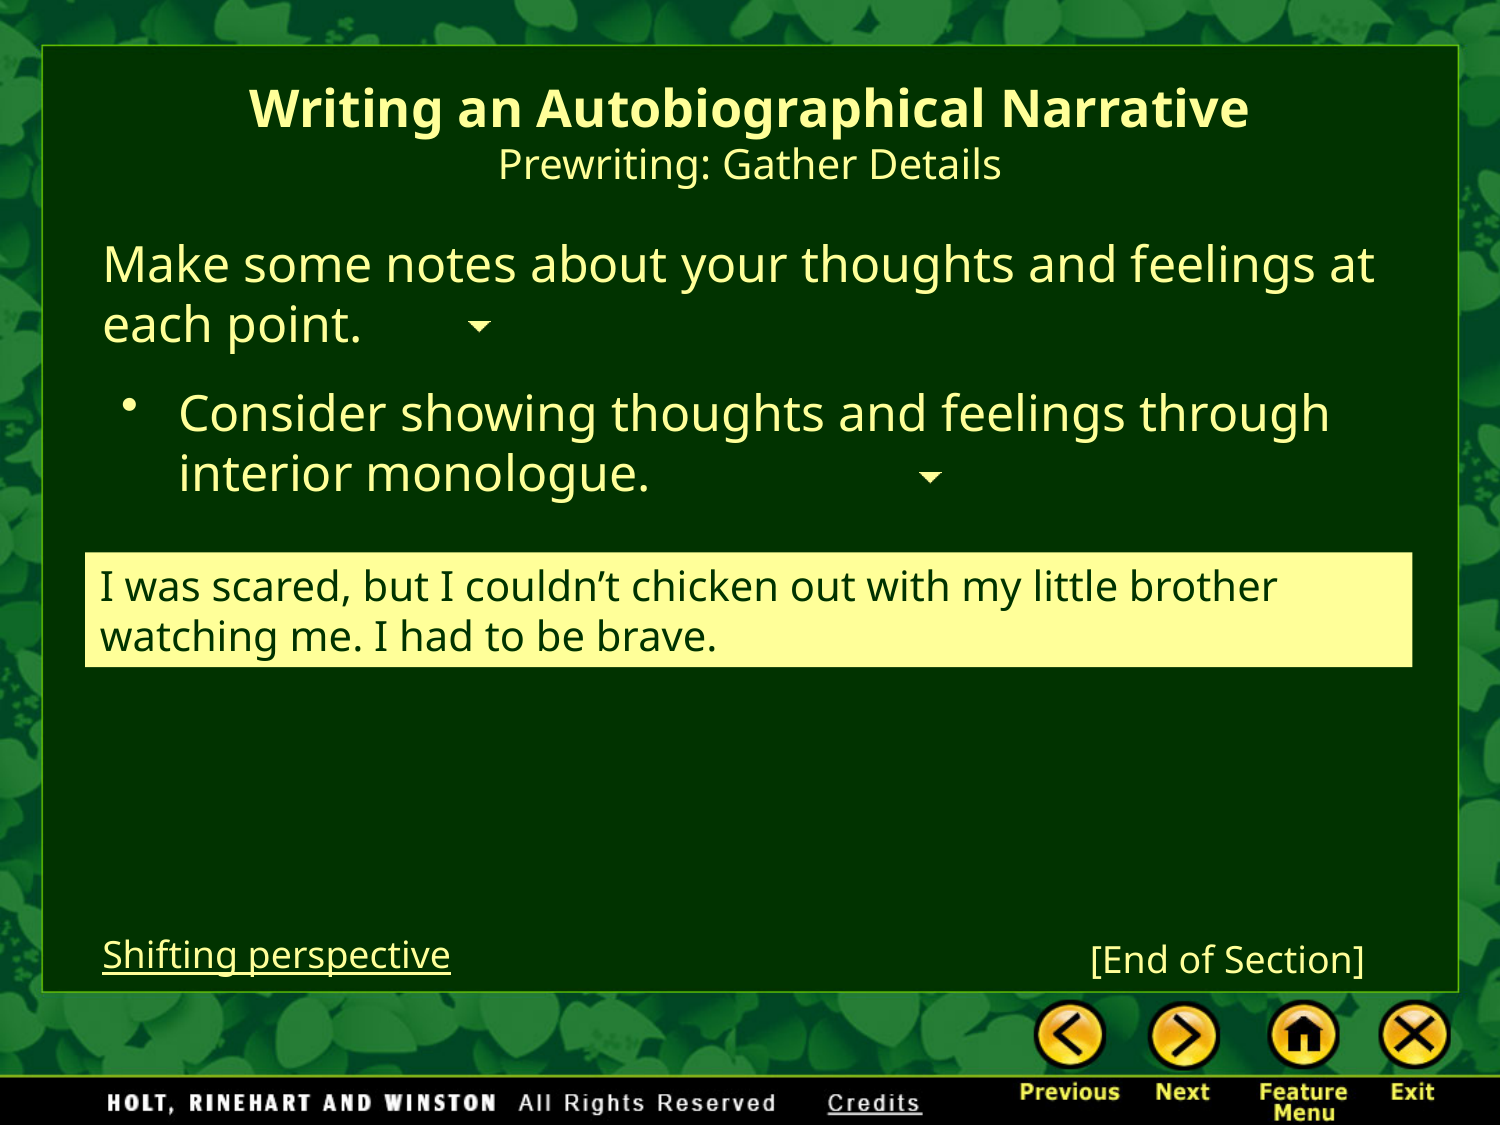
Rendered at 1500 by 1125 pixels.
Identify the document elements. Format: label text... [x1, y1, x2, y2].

text_box Make some notes about your thoughts and feelings at each point. [87, 224, 1463, 360]
picture [0, 0, 1500, 1125]
title Writing an Autobiographical Narrative Prewriting: Gather Details [87, 87, 1413, 176]
text_box Consider showing thoughts and feelings through interior monologue. [87, 373, 1413, 509]
text_box [End of Section] [1074, 928, 1413, 989]
text_box I was scared, but I couldn’t chicken out with my little brother watching me. I had to be brave. [85, 552, 1413, 668]
text_box Shifting perspective [87, 924, 574, 990]
